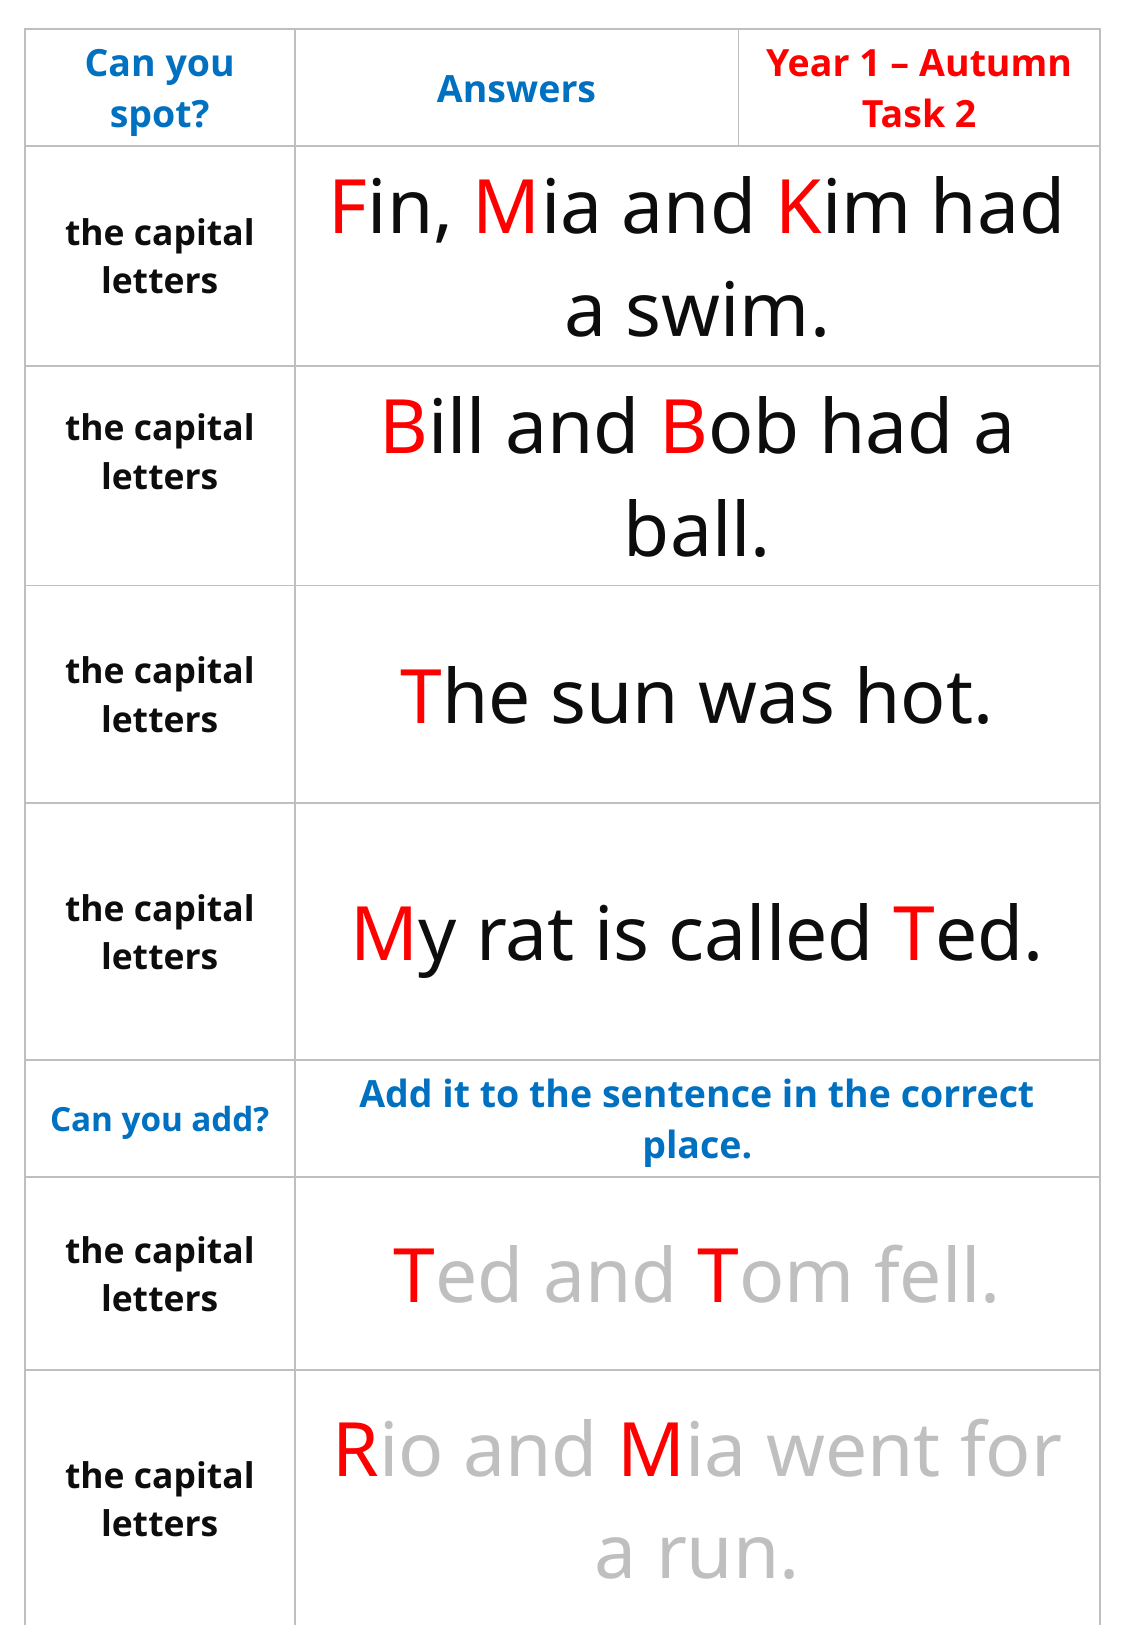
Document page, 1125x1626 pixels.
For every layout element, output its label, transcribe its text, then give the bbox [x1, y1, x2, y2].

table_cell My rat is called Ted. [296, 804, 1099, 1059]
table_header Can you spot? [26, 30, 294, 145]
table_cell Ted and Tom fell. [296, 1178, 1099, 1369]
table_cell the capital letters [26, 147, 294, 365]
table_header Answers [296, 30, 738, 145]
table_cell the capital letters [26, 1371, 294, 1625]
table_cell Bill and Bob had a ball. [296, 367, 1099, 585]
table_cell the capital letters [26, 586, 294, 802]
table_cell the capital letters [26, 804, 294, 1059]
table_cell Add it to the sentence in the correct place. [296, 1061, 1099, 1176]
table_cell The sun was hot. [296, 586, 1099, 802]
table_cell Can you add? [26, 1061, 294, 1176]
table_cell Fin, Mia and Kim had a swim. [296, 147, 1099, 365]
table_cell Rio and Mia went for a run. [296, 1371, 1099, 1625]
table_cell the capital letters [26, 367, 294, 585]
table_cell the capital letters [26, 1178, 294, 1369]
table_header Year 1 – Autumn Task 2 [739, 30, 1099, 145]
